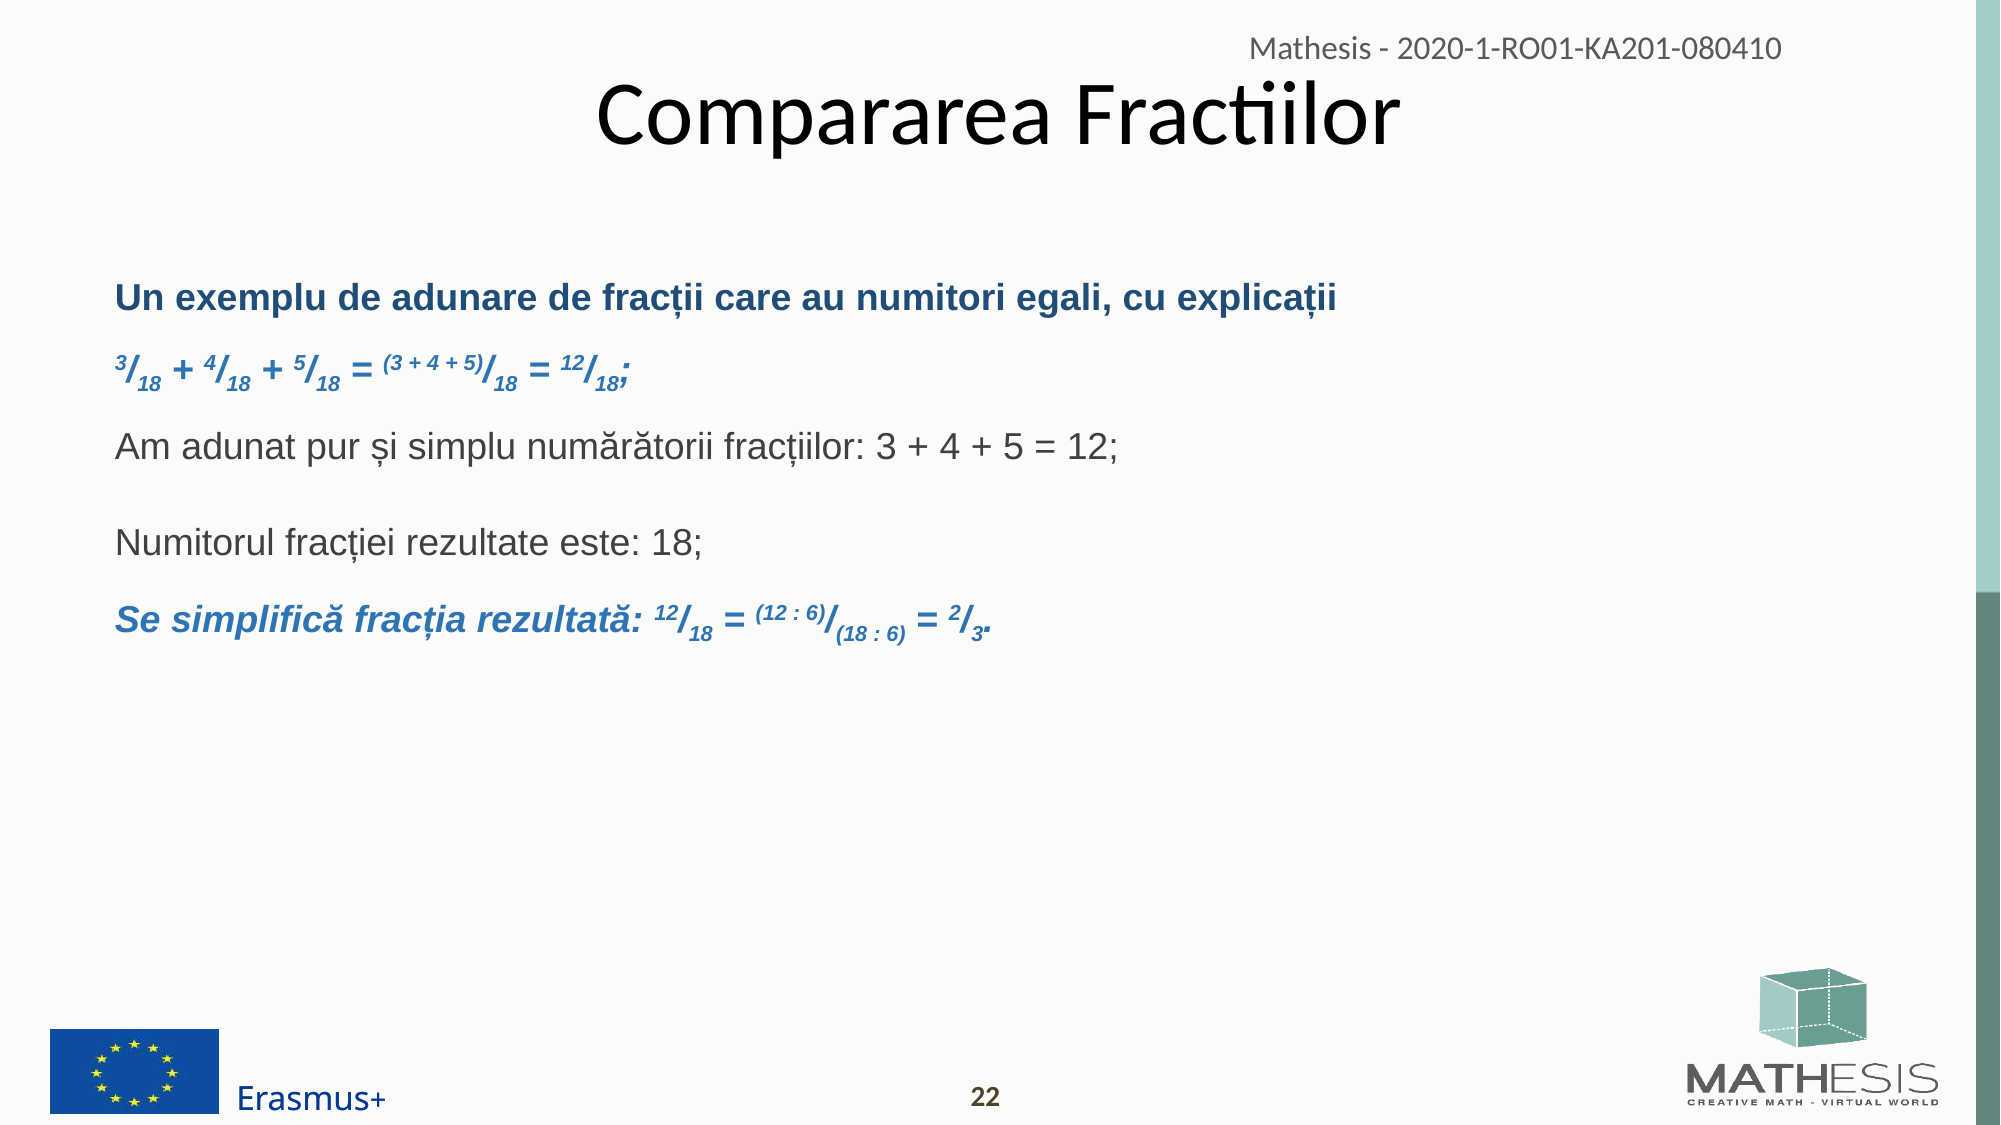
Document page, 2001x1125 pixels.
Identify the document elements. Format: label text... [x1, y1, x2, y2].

picture [50, 1029, 219, 1114]
title Compararea Fractiilor [99, 45, 1900, 233]
list Un exemplu de adunare de fracții care au numitori egali, cu explicații 3/18 + 4/18 + 5/18 = (3 + 4 + 5)/18 = 12/18; Am adunat pur și simplu numărătorii fracțiilor: 3 + 4 + 5 = 12; Numitorul fracției rezultate este: 18; Se simplifică fracția rezultată: 12/18 = (12 : 6)/(18 : 6) = 2/3. [99, 262, 1900, 1005]
